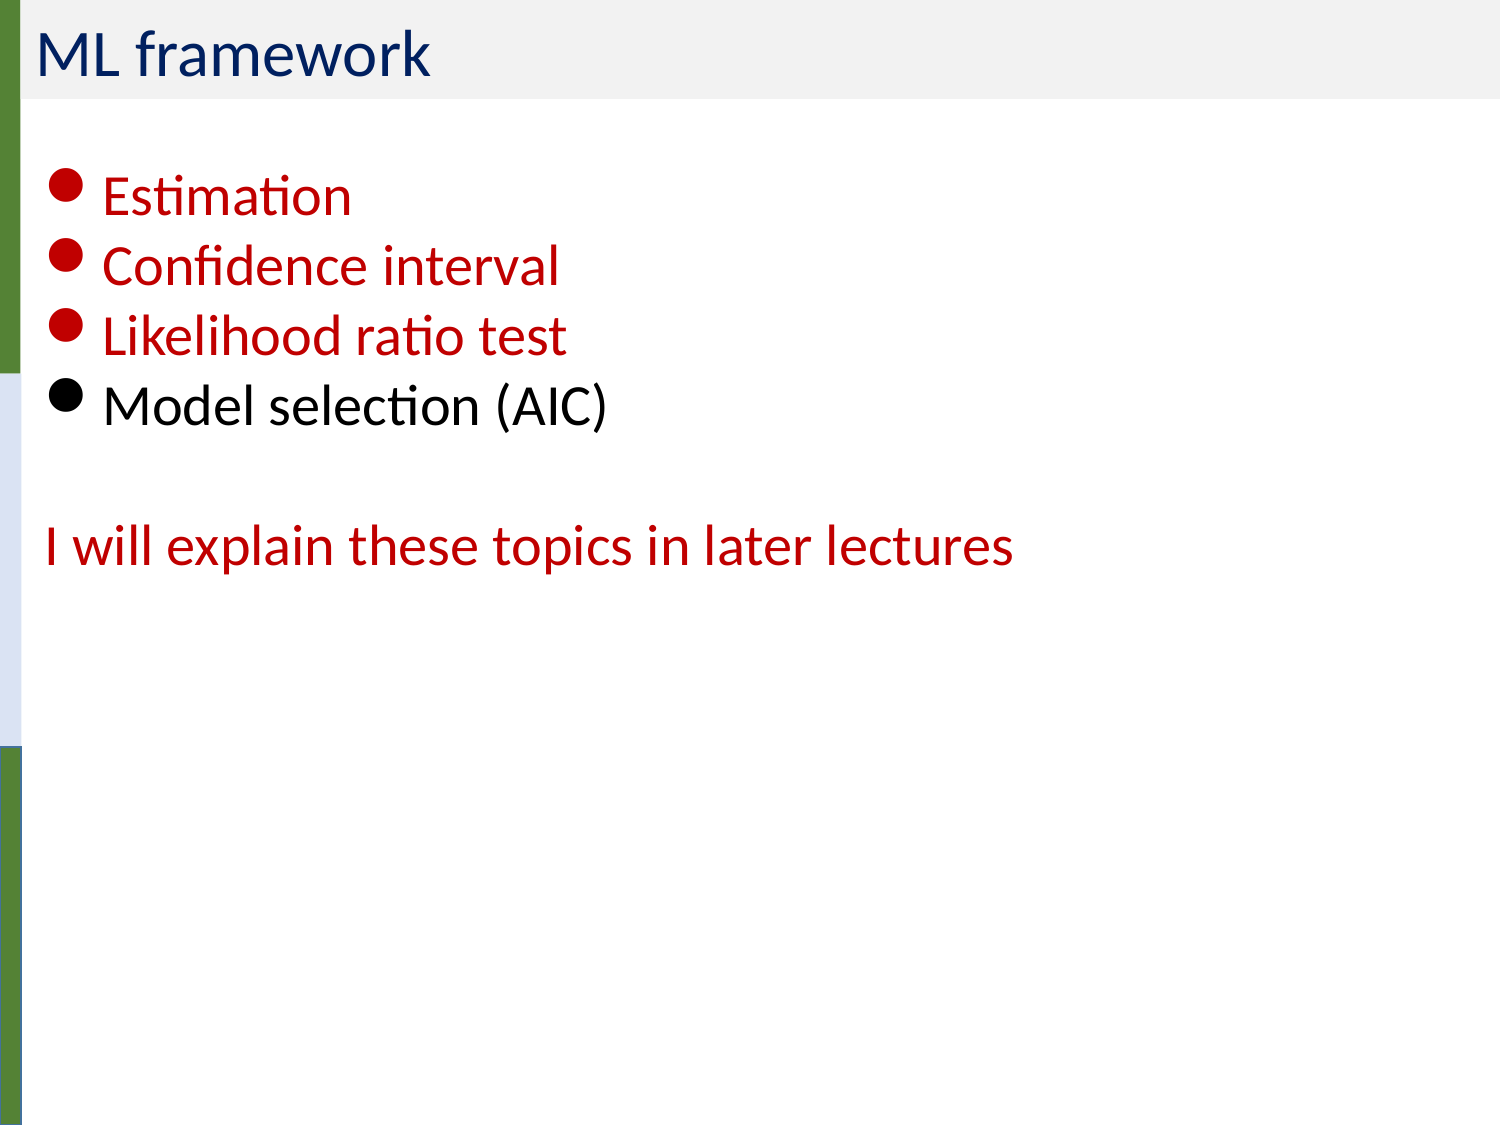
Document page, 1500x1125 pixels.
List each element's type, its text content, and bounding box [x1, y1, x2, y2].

text_box Estimation Confidence interval Likelihood ratio test Model selection (AIC) I will explain these topics in later lectures [29, 149, 1471, 585]
title ML framework [24, 0, 1500, 99]
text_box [0, 0, 22, 1125]
